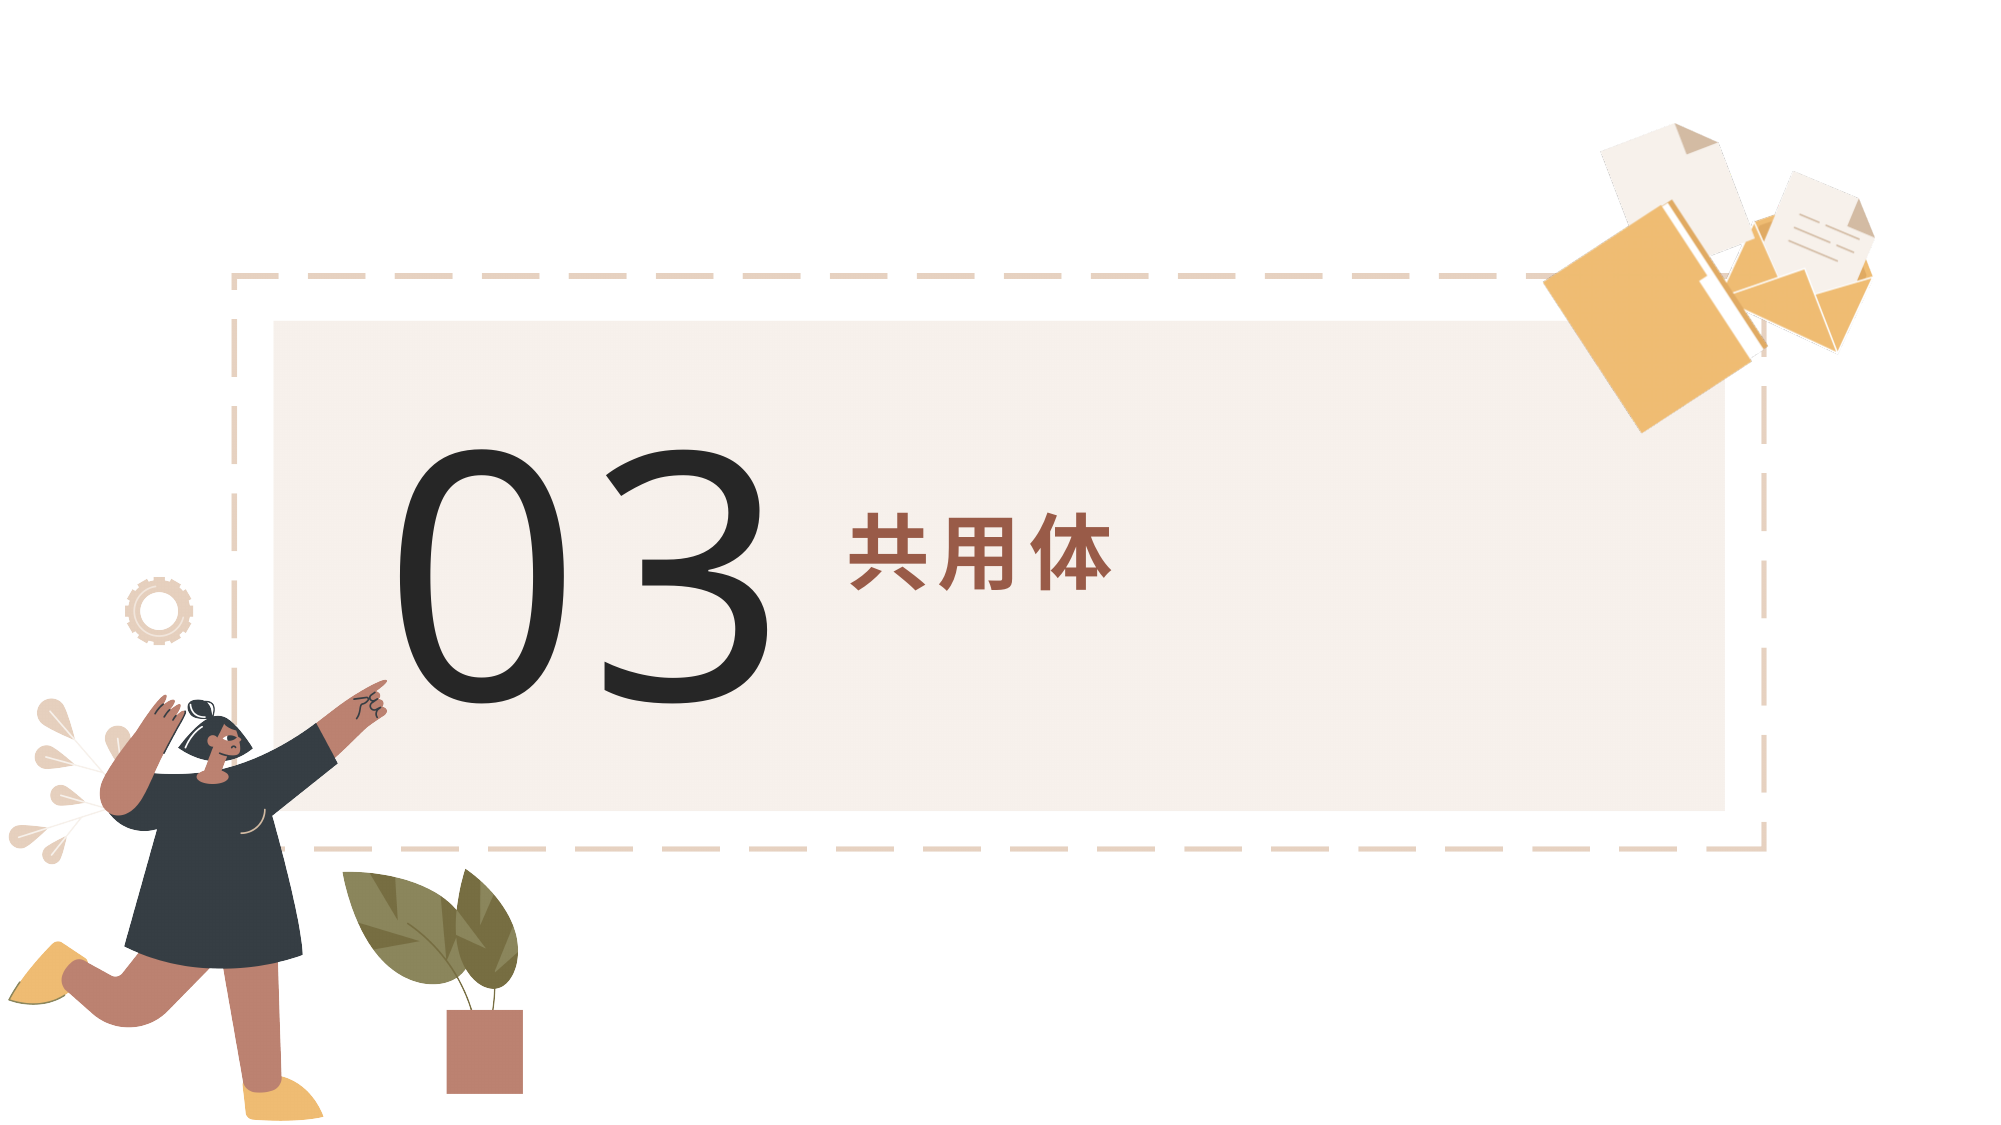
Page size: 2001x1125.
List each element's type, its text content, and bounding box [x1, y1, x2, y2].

picture [0, 0, 2001, 1125]
text_box 03 [326, 300, 798, 825]
text_box 共用体 [829, 450, 1594, 651]
